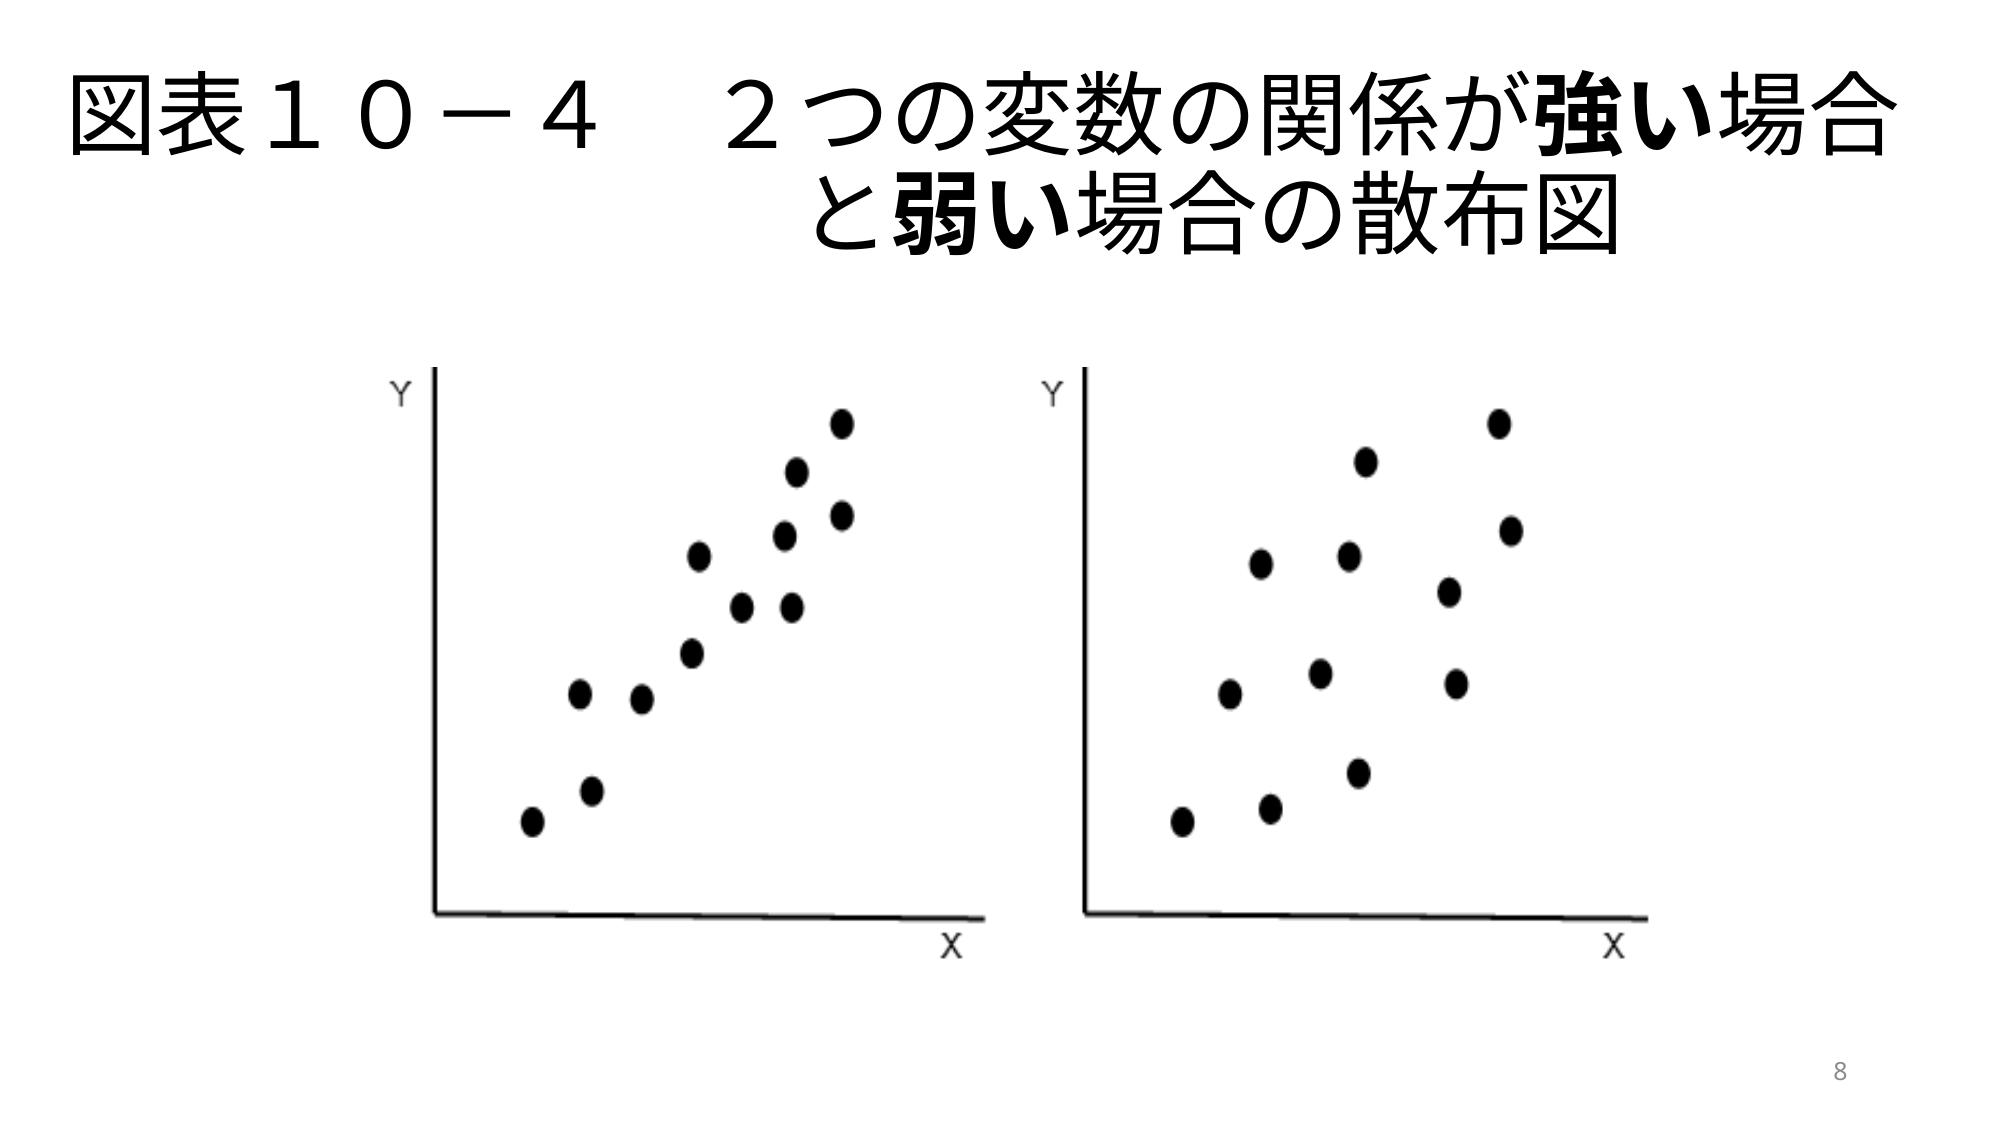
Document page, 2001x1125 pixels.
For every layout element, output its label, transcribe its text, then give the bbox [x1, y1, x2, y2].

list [384, 367, 1653, 969]
slide_number 8 [1412, 1042, 1863, 1103]
title 図表１０－４ ２つの変数の関係が強い場合 と弱い場合の散布図 [50, 59, 1953, 278]
